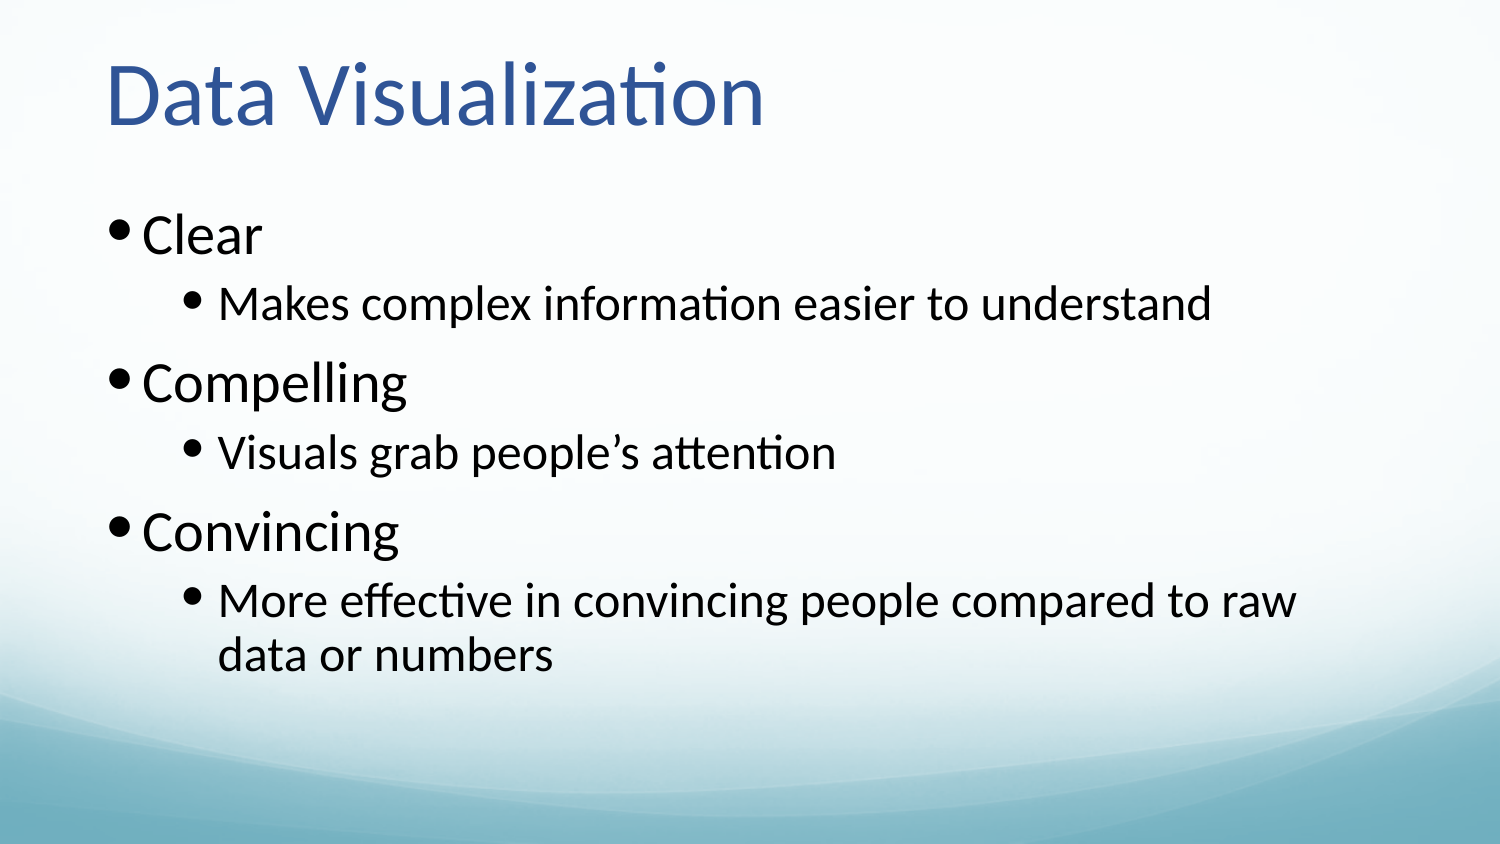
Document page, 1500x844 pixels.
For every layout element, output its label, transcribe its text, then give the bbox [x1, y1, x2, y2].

list Clear Makes complex information easier to understand Compelling Visuals grab people’s attention Convincing More effective in convincing people compared to raw data or numbers [90, 196, 1410, 732]
title Data Visualization [90, 13, 1410, 178]
picture [0, 0, 1500, 844]
